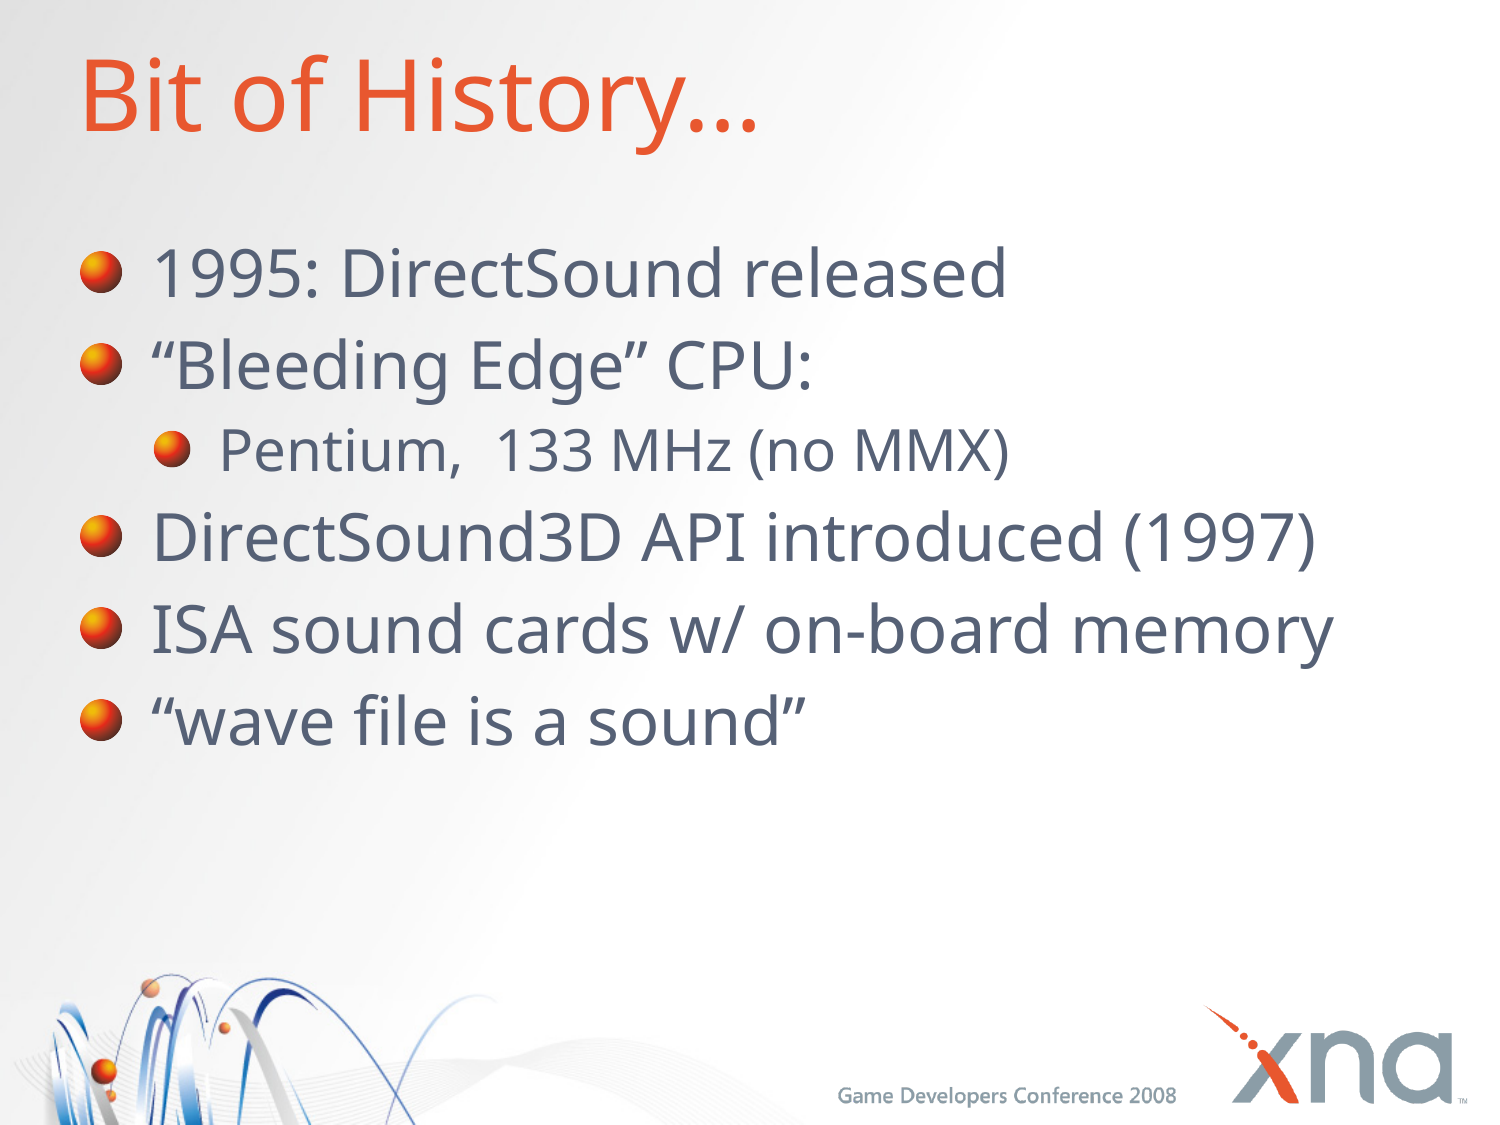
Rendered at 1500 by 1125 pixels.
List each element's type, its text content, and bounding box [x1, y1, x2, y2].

picture [0, 0, 1500, 1125]
list 1995: DirectSound released “Bleeding Edge” CPU: Pentium, 133 MHz (no MMX) DirectSound3D API introduced (1997) ISA sound cards w/ on-board memory “wave file is a sound” [62, 232, 1448, 794]
title Bit of History… [61, 37, 1460, 161]
